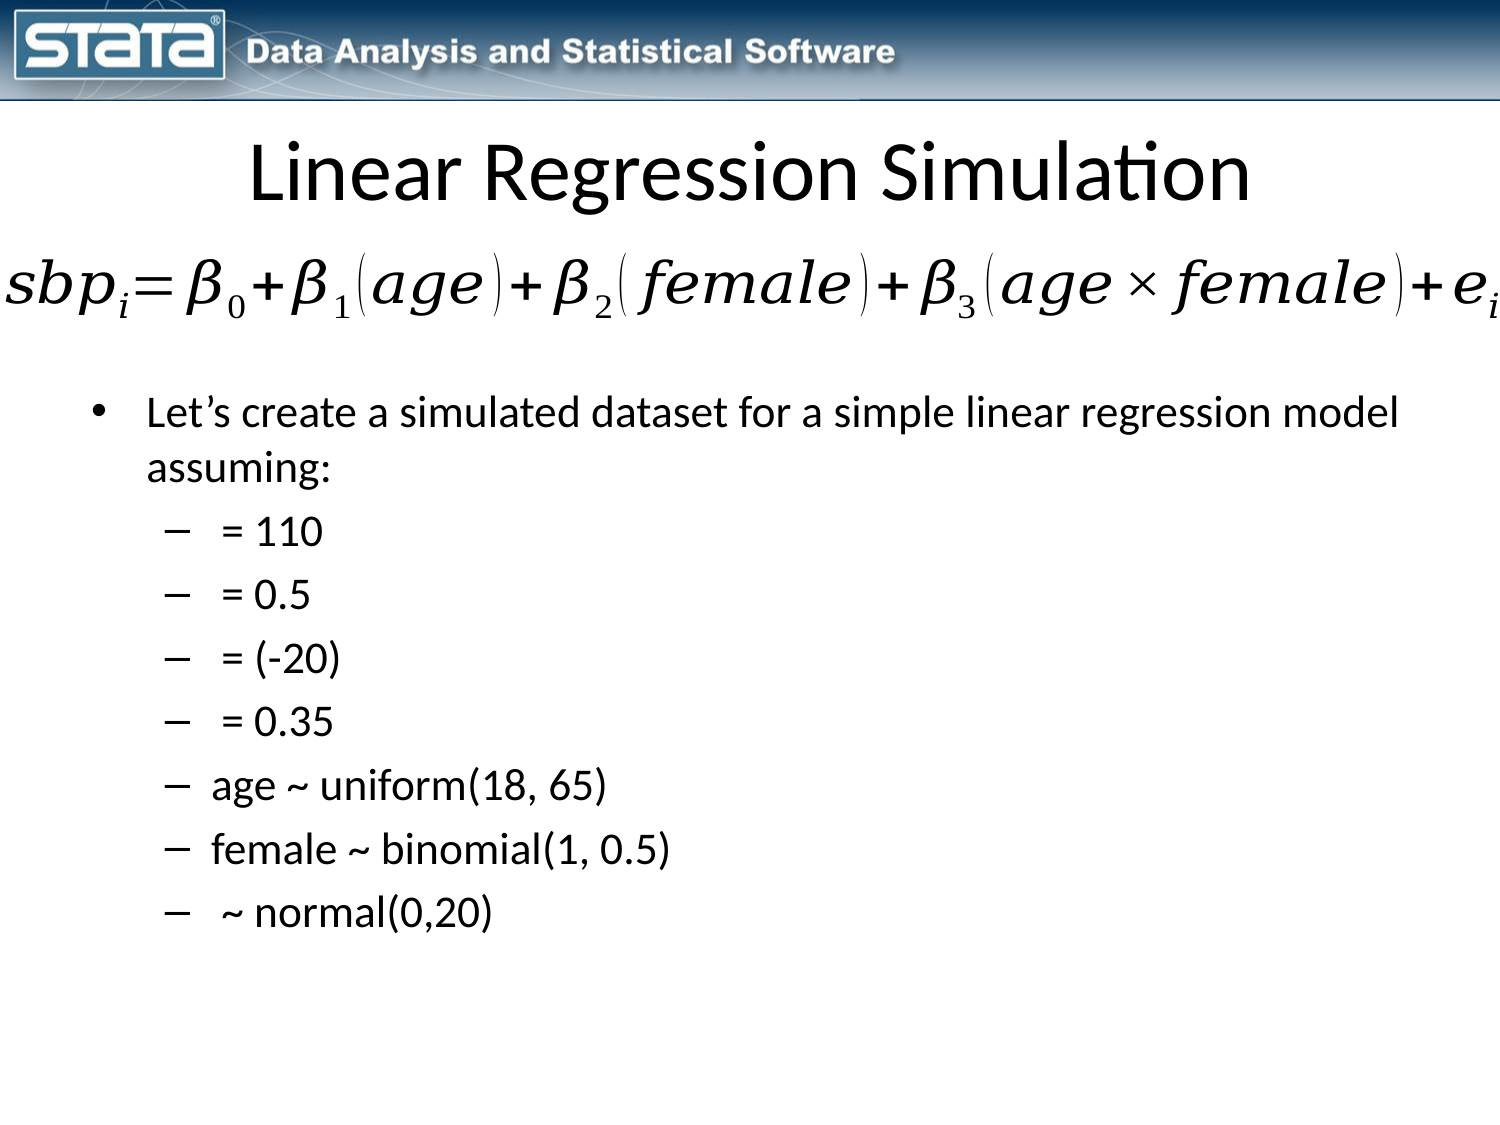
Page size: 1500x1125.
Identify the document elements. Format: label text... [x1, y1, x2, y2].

title Linear Regression Simulation [2, 106, 1500, 226]
picture [0, 0, 1500, 101]
